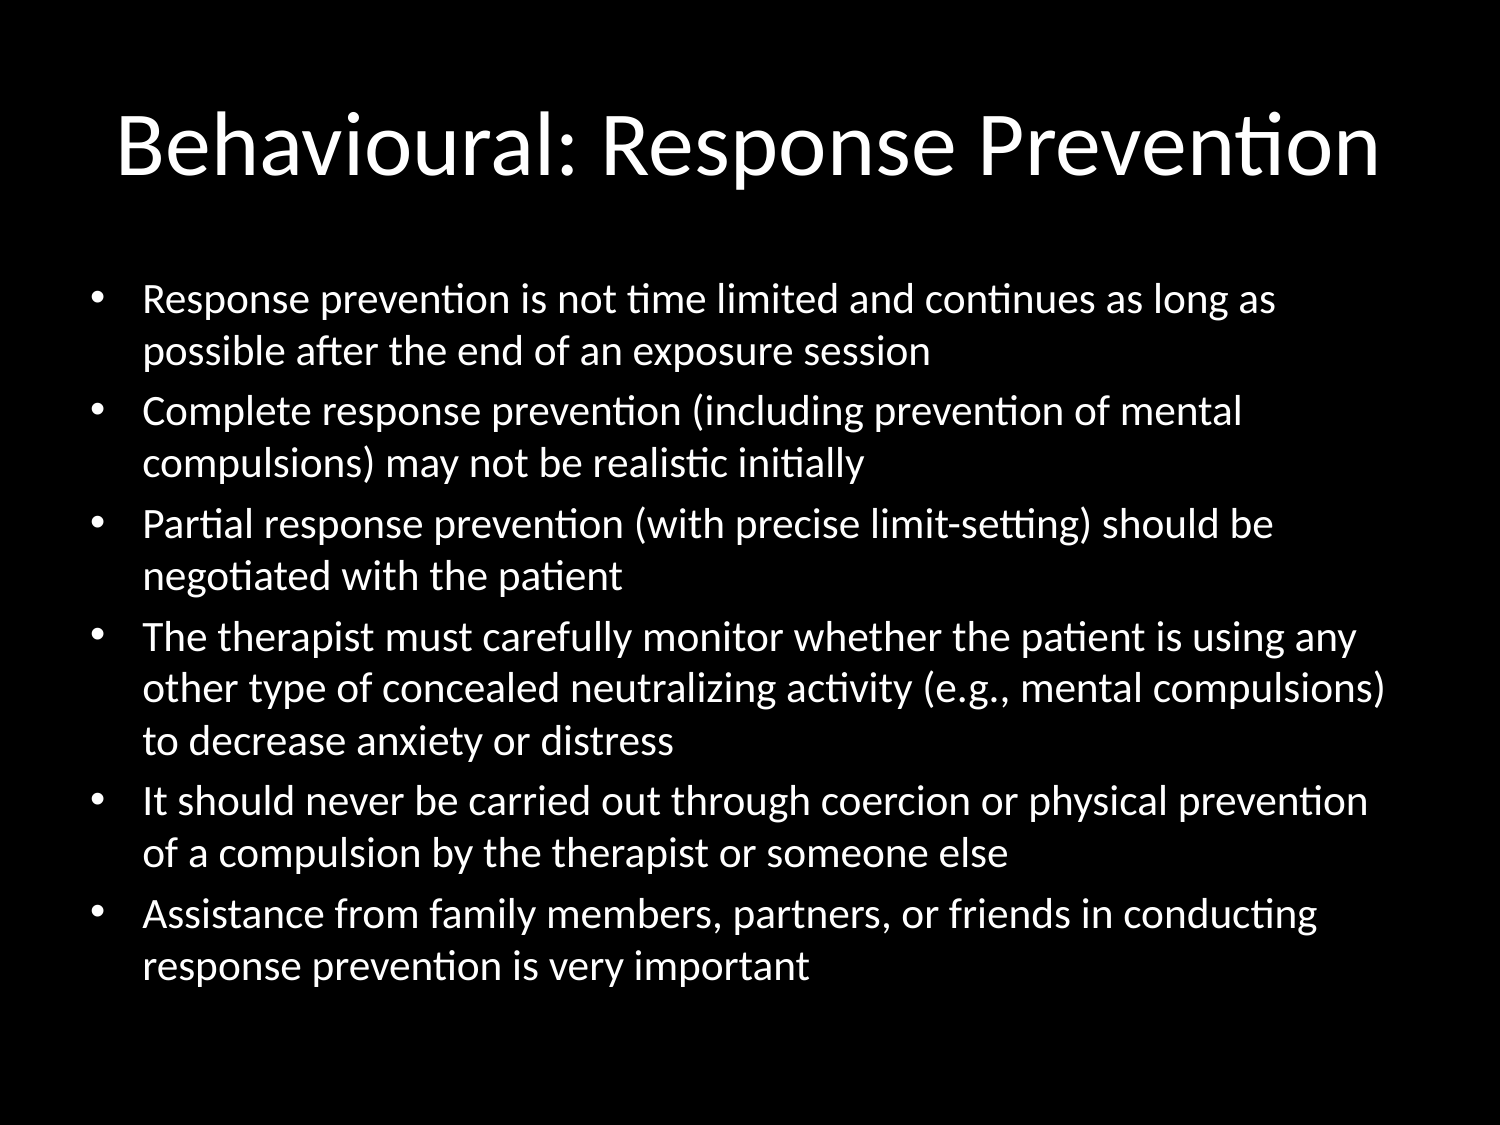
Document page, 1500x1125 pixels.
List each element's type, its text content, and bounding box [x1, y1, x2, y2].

list Response prevention is not time limited and continues as long as possible after the end of an exposure session Complete response prevention (including prevention of mental compulsions) may not be realistic initially Partial response prevention (with precise limit-setting) should be negotiated with the patient The therapist must carefully monitor whether the patient is using any other type of concealed neutralizing activity (e.g., mental compulsions) to decrease anxiety or distress It should never be carried out through coercion or physical prevention of a compulsion by the therapist or someone else Assistance from family members, partners, or friends in conducting response prevention is very important [75, 262, 1425, 1005]
title Behavioural: Response Prevention [75, 45, 1425, 233]
